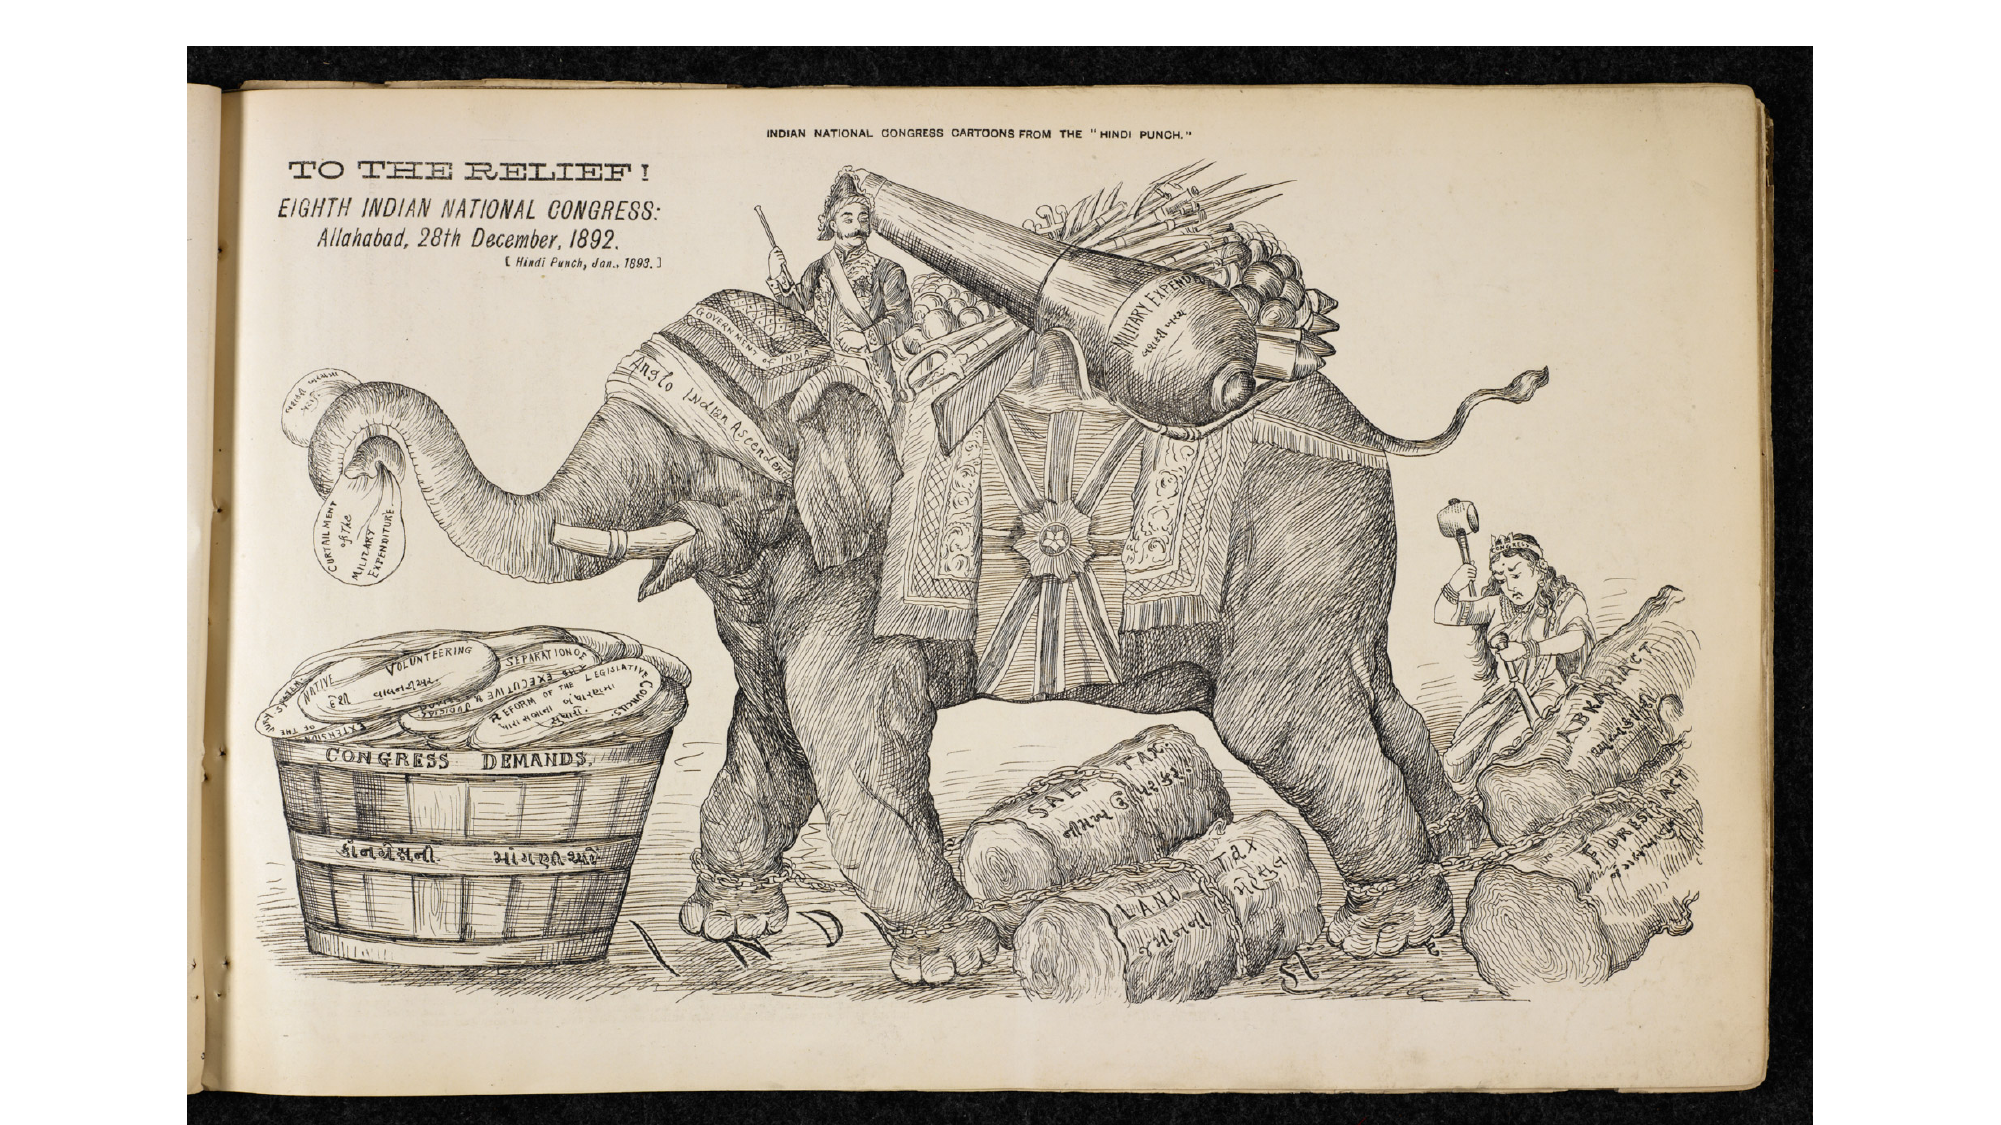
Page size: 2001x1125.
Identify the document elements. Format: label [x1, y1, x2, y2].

picture [187, 46, 1813, 1125]
